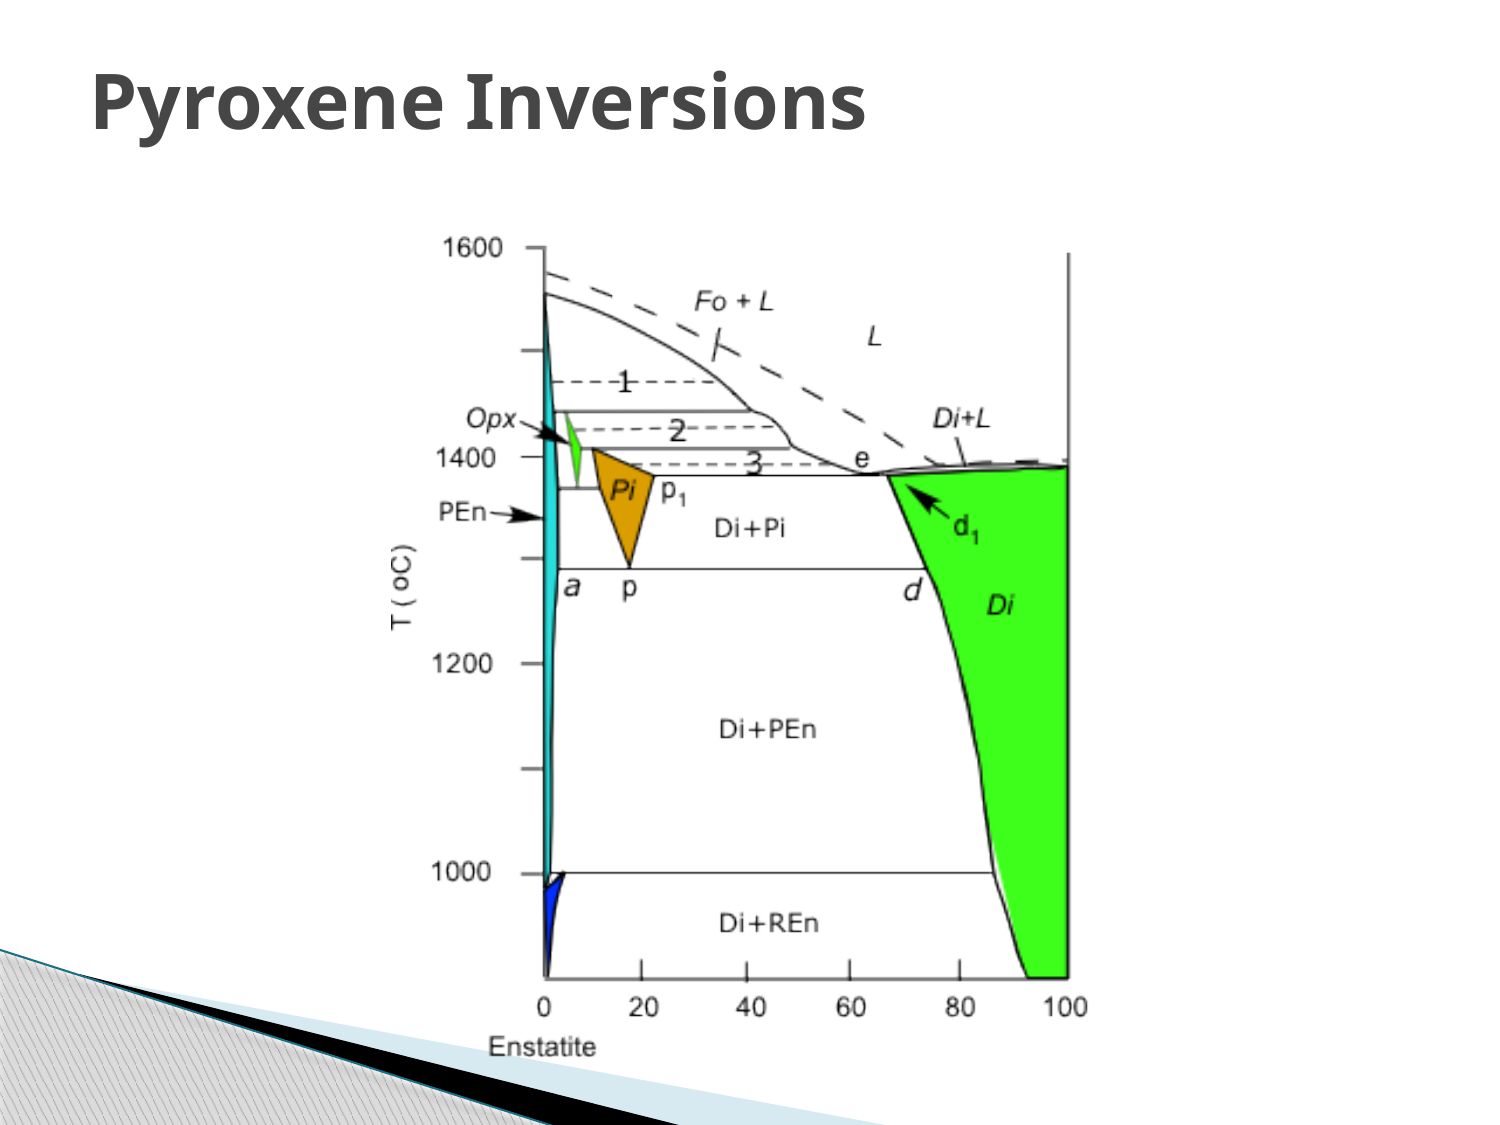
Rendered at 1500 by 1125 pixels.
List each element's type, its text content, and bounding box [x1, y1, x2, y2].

title Pyroxene Inversions [75, 45, 1425, 153]
picture [391, 232, 1093, 1064]
